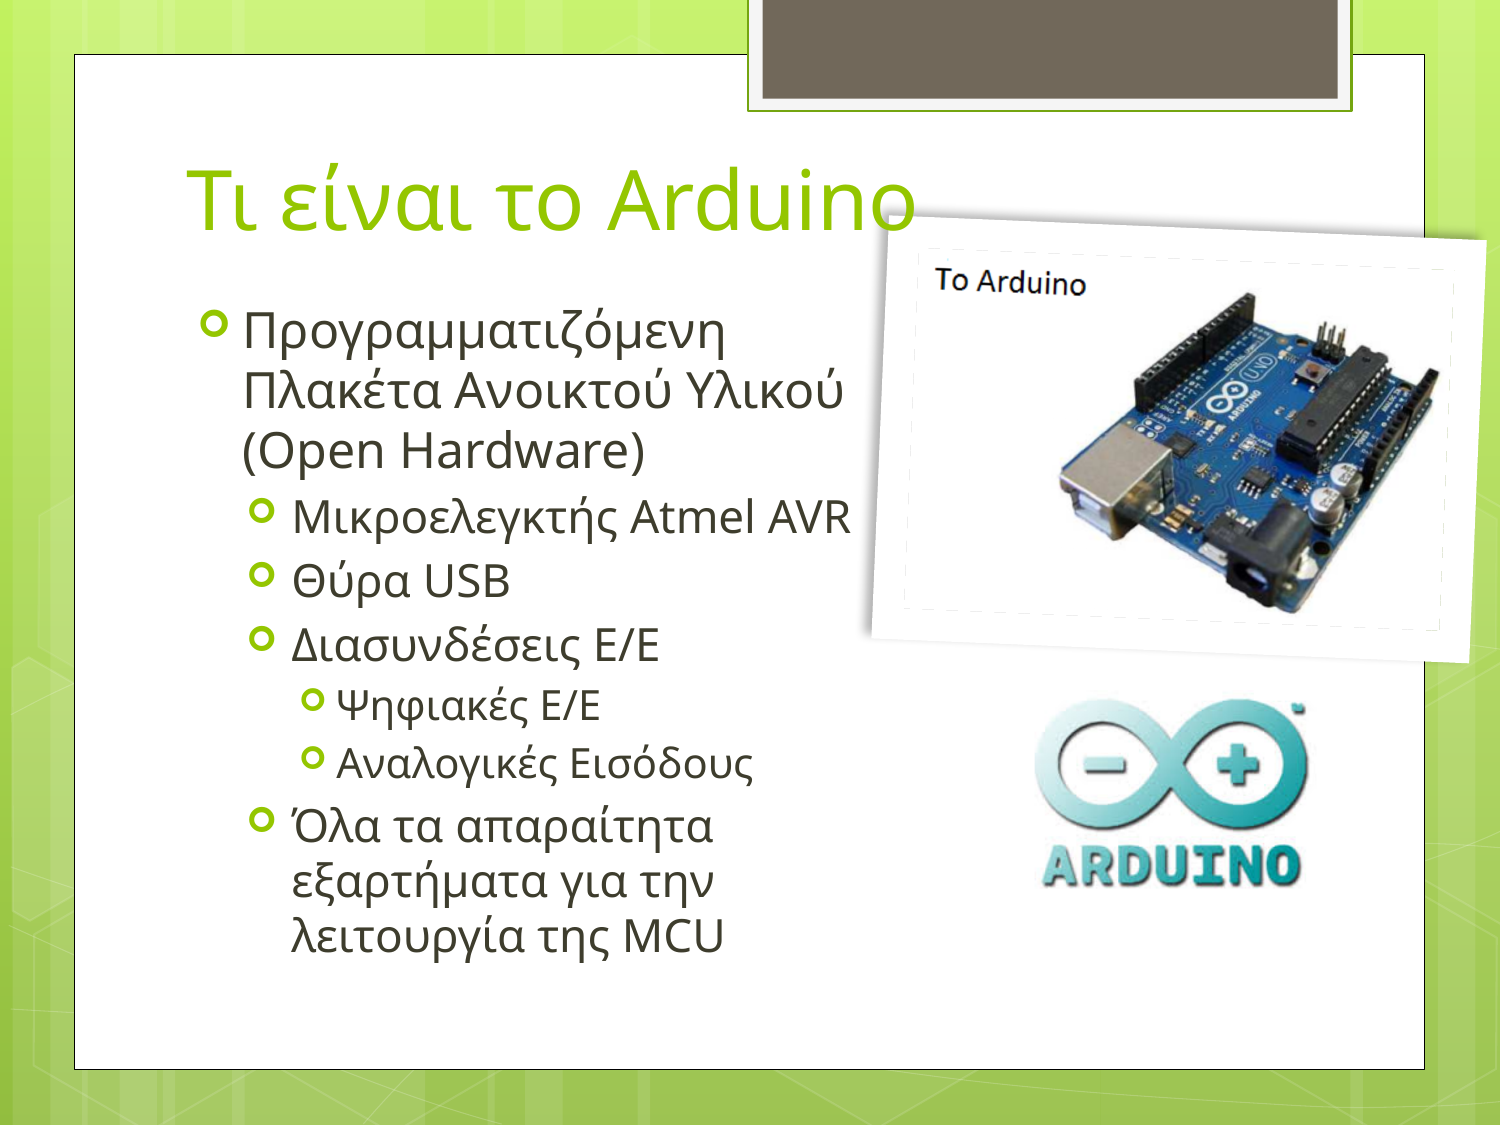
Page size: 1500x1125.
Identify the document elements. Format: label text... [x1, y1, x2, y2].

picture [904, 255, 1454, 630]
list Προγραμματιζόμενη Πλακέτα Ανοικτού Υλικού (Open Hardware) Μικροελεγκτής Atmel AVR Θύρα USB Διασυνδέσεις Ε/Ε Ψηφιακές Ε/Ε Αναλογικές Εισόδους Όλα τα απαραίτητα εξαρτήματα για την λειτουργία της MCU [171, 290, 892, 1024]
title Τι είναι το Arduino [171, 132, 1324, 255]
picture [1014, 680, 1327, 903]
